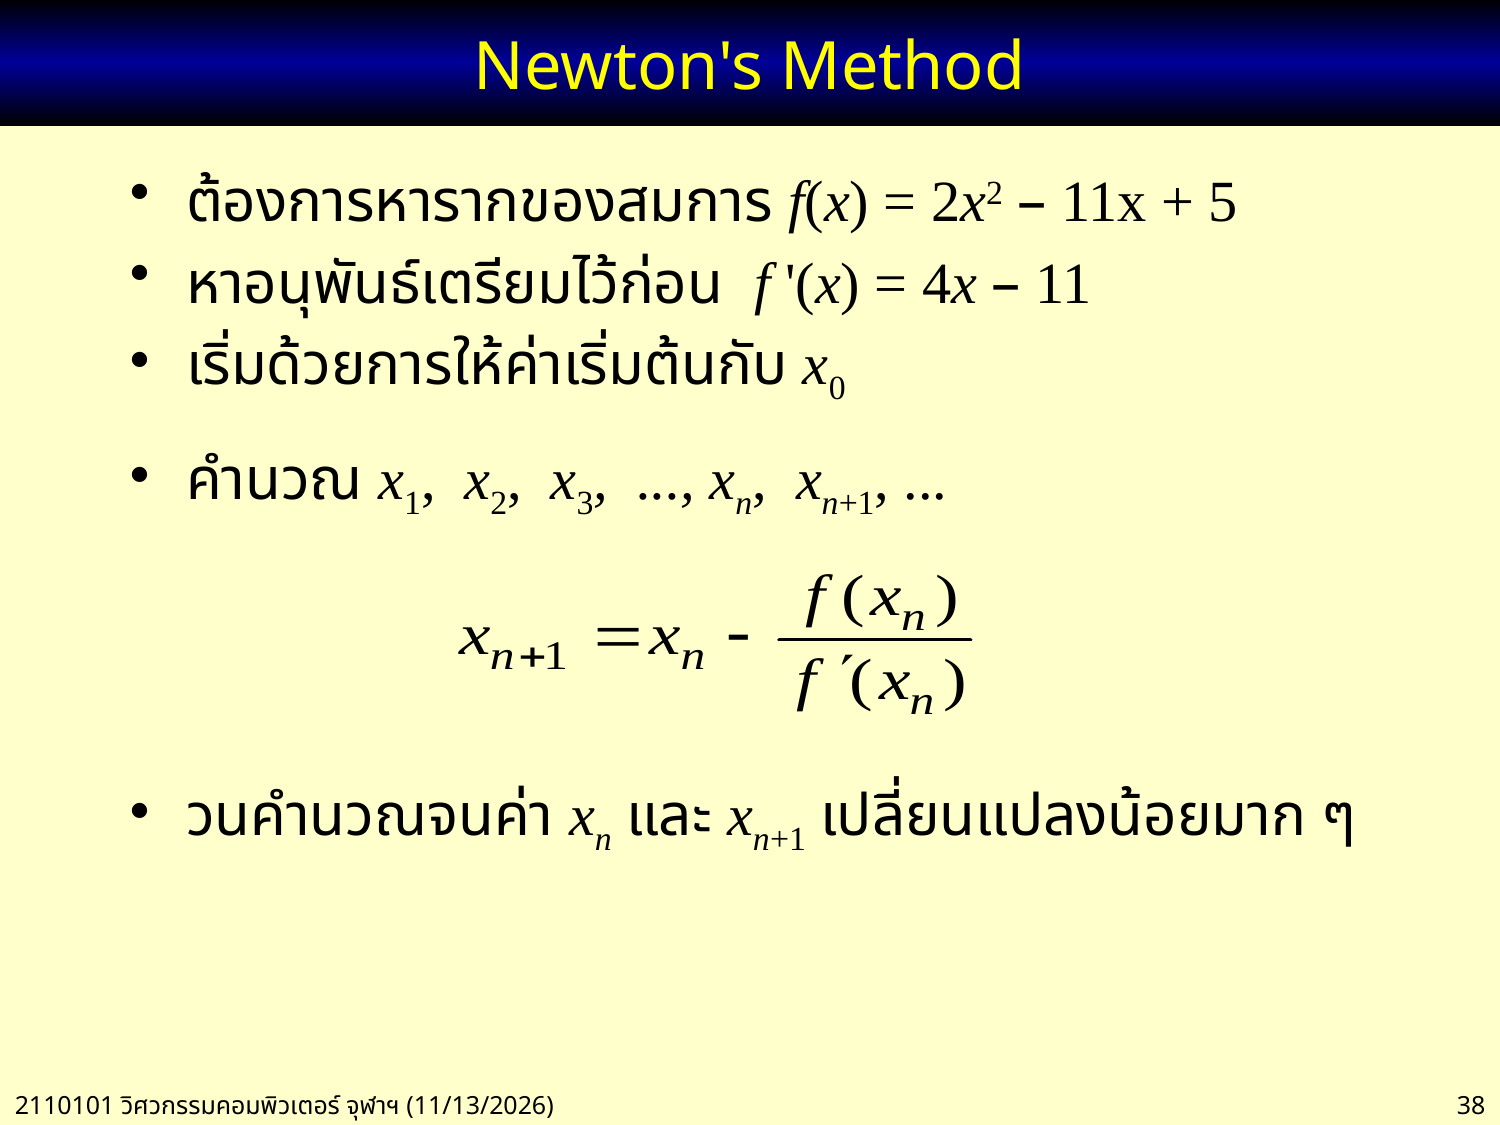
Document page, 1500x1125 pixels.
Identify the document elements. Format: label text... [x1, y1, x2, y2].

title Newton's Method [0, 0, 1500, 126]
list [442, 555, 988, 730]
list ต้องการหารากของสมการ f(x) = 2x2 – 11x + 5 หาอนุพันธ์เตรียมไว้ก่อน f '(x) = 4x – 11 เริ่มด้วยการให้ค่าเริ่มต้นกับ x0 คำนวณ x1, x2, x3, ..., xn, xn+1, ... วนคำนวณจนค่า xn และ xn+1 เปลี่ยนแปลงน้อยมาก ๆ [114, 155, 1433, 831]
